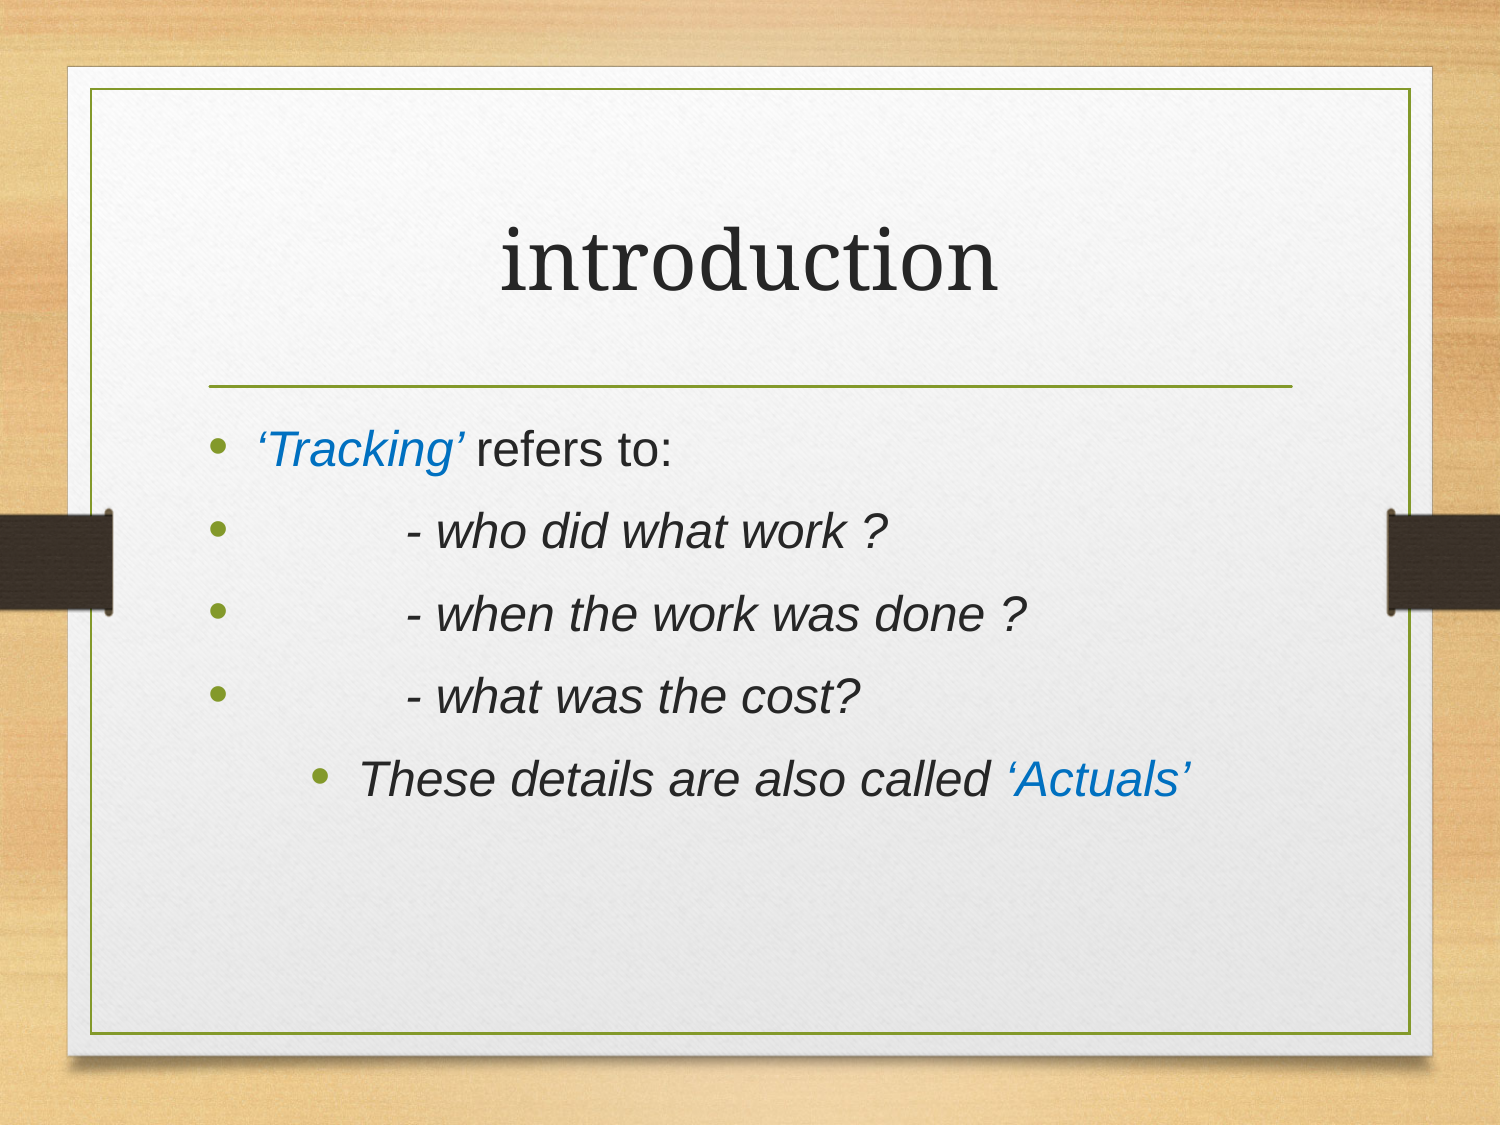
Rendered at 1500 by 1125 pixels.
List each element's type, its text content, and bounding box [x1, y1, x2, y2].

list ‘Tracking’ refers to: - who did what work ? - when the work was done ? - what was the cost? These details are also called ‘Actuals’ [193, 408, 1309, 974]
title introduction [193, 150, 1309, 365]
picture [0, 0, 1500, 1125]
